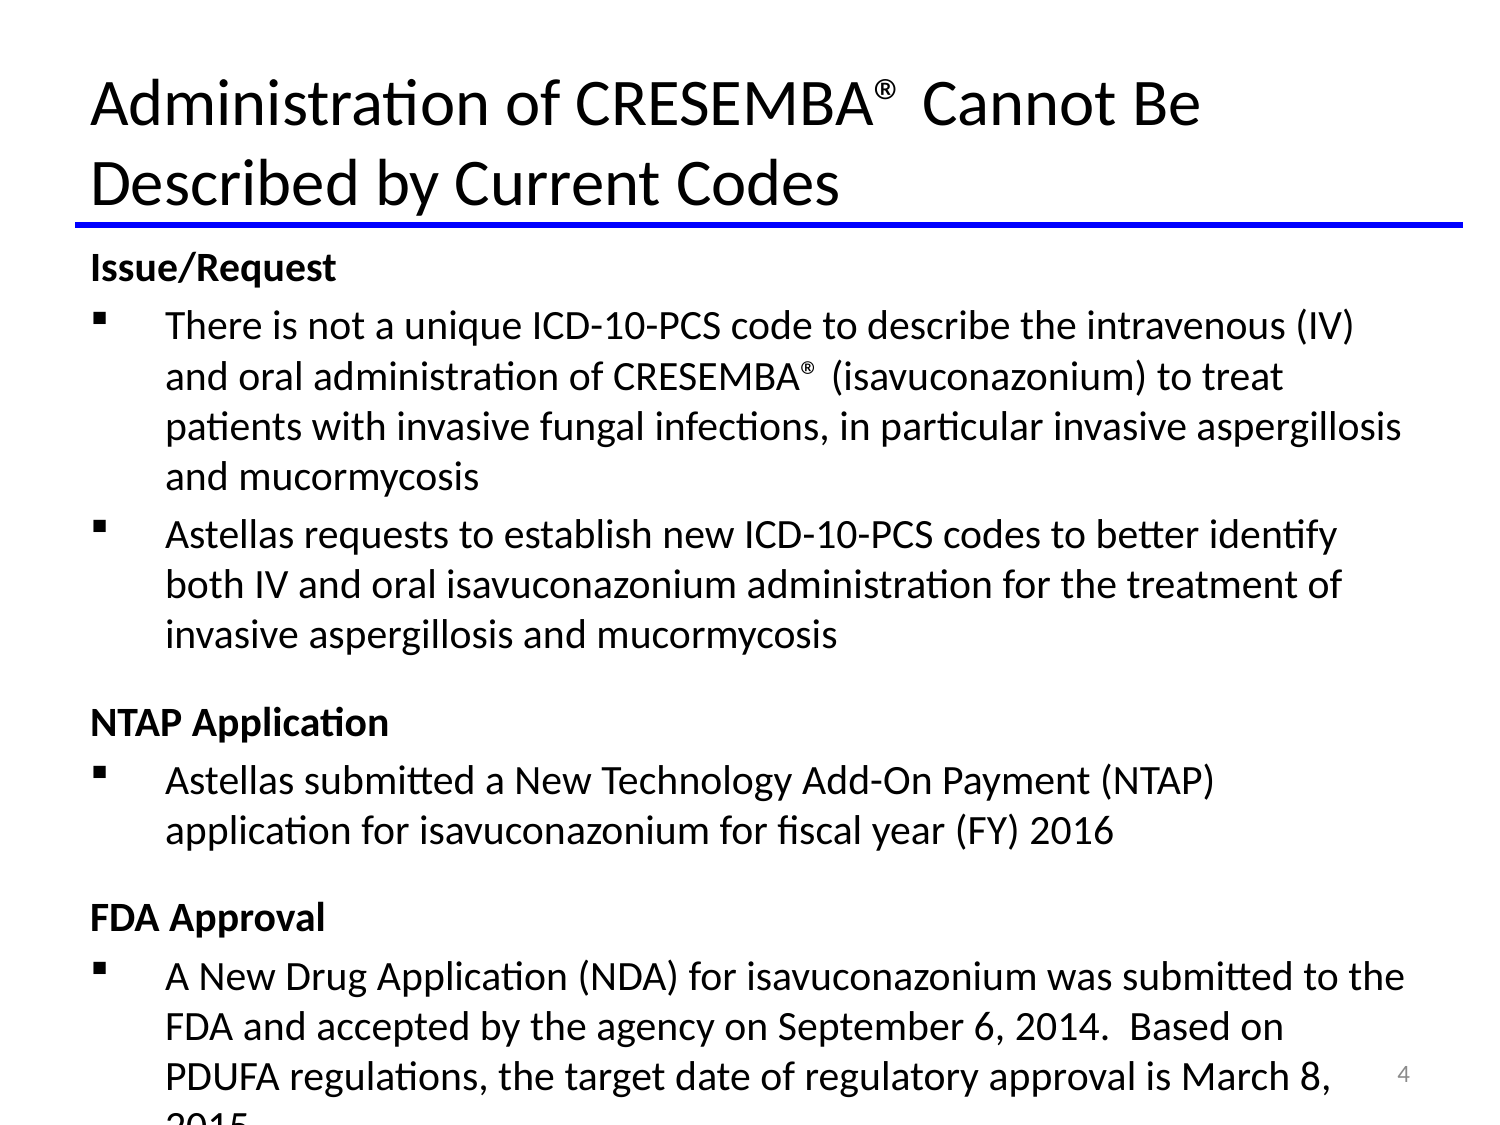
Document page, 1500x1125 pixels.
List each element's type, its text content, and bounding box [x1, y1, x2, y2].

list Issue/Request There is not a unique ICD-10-PCS code to describe the intravenous (IV) and oral administration of CRESEMBA® (isavuconazonium) to treat patients with invasive fungal infections, in particular invasive aspergillosis and mucormycosis Astellas requests to establish new ICD-10-PCS codes to better identify both IV and oral isavuconazonium administration for the treatment of invasive aspergillosis and mucormycosis NTAP Application Astellas submitted a New Technology Add-On Payment (NTAP) application for isavuconazonium for fiscal year (FY) 2016 FDA Approval A New Drug Application (NDA) for isavuconazonium was submitted to the FDA and accepted by the agency on September 6, 2014. Based on PDUFA regulations, the target date of regulatory approval is March 8, 2015 [75, 233, 1425, 975]
slide_number 4 [1074, 1042, 1425, 1103]
title Administration of CRESEMBA® Cannot Be Described by Current Codes [75, 45, 1425, 222]
